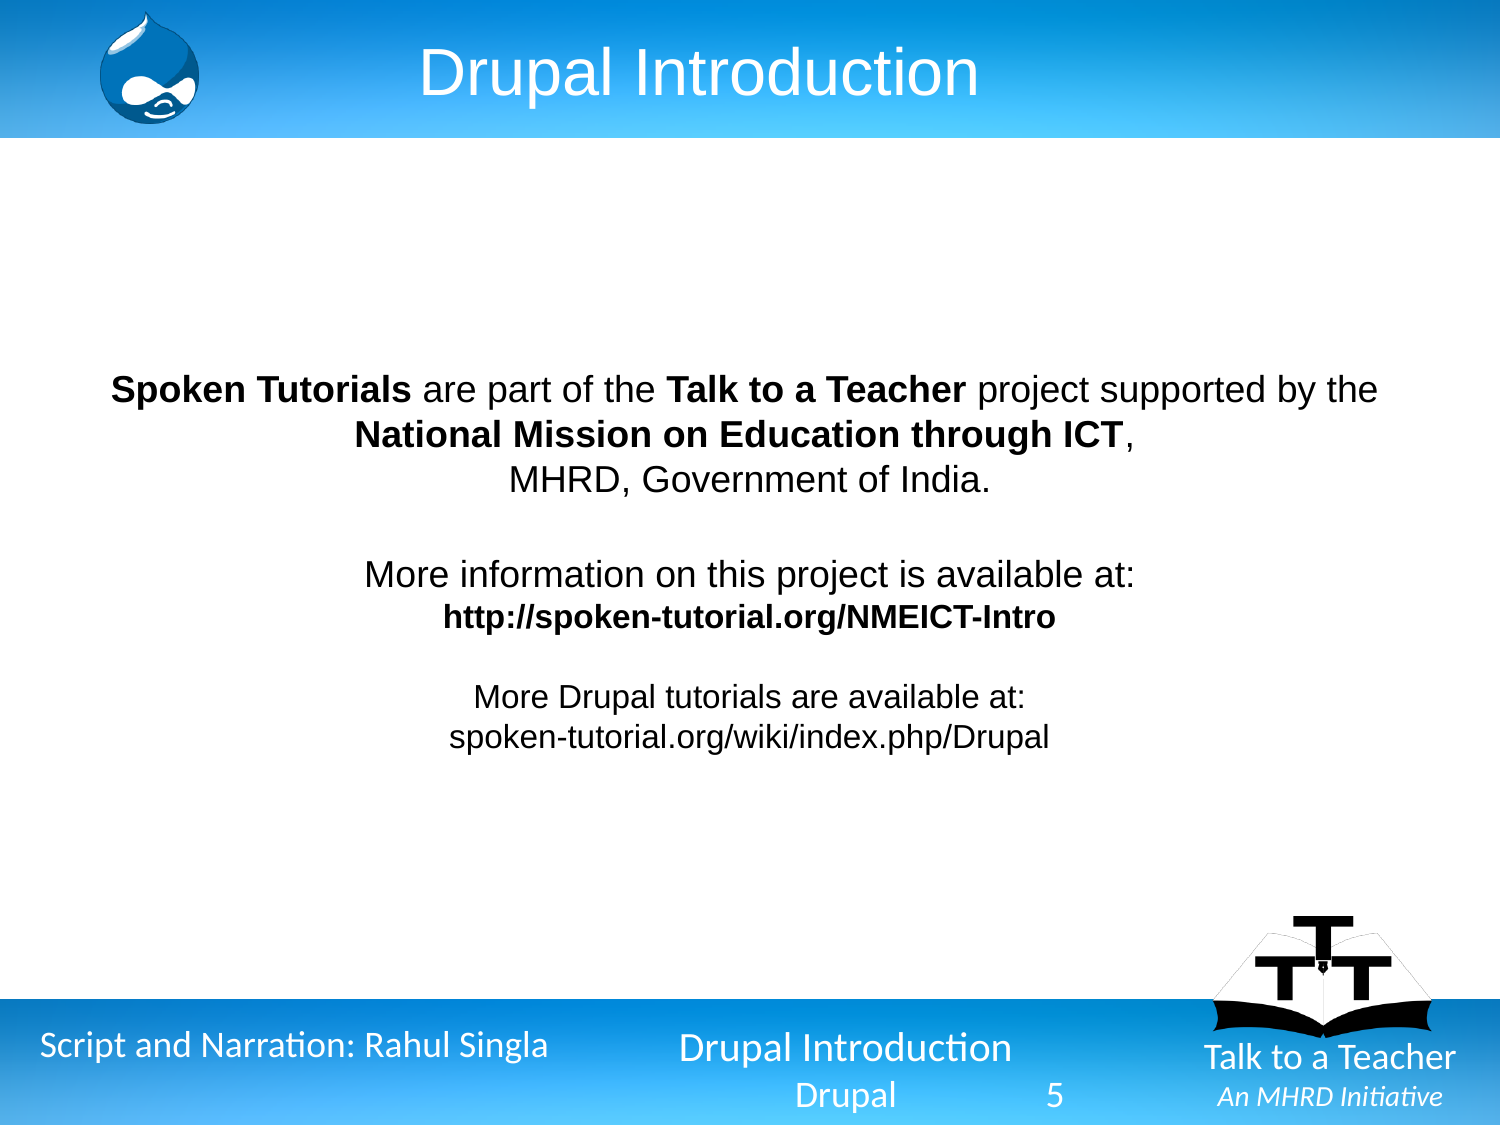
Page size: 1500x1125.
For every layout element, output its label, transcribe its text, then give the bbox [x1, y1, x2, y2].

text_box Spoken Tutorials are part of the Talk to a Teacher project supported by the National Mission on Education through ICT, MHRD, Government of India. More information on this project is available at: http://spoken-tutorial.org/NMEICT-Intro More Drupal tutorials are available at: spoken-tutorial.org/wiki/index.php/Drupal [56, 358, 1444, 763]
picture [888, 1044, 898, 1058]
picture [0, 916, 1500, 1125]
picture [0, 0, 1500, 138]
